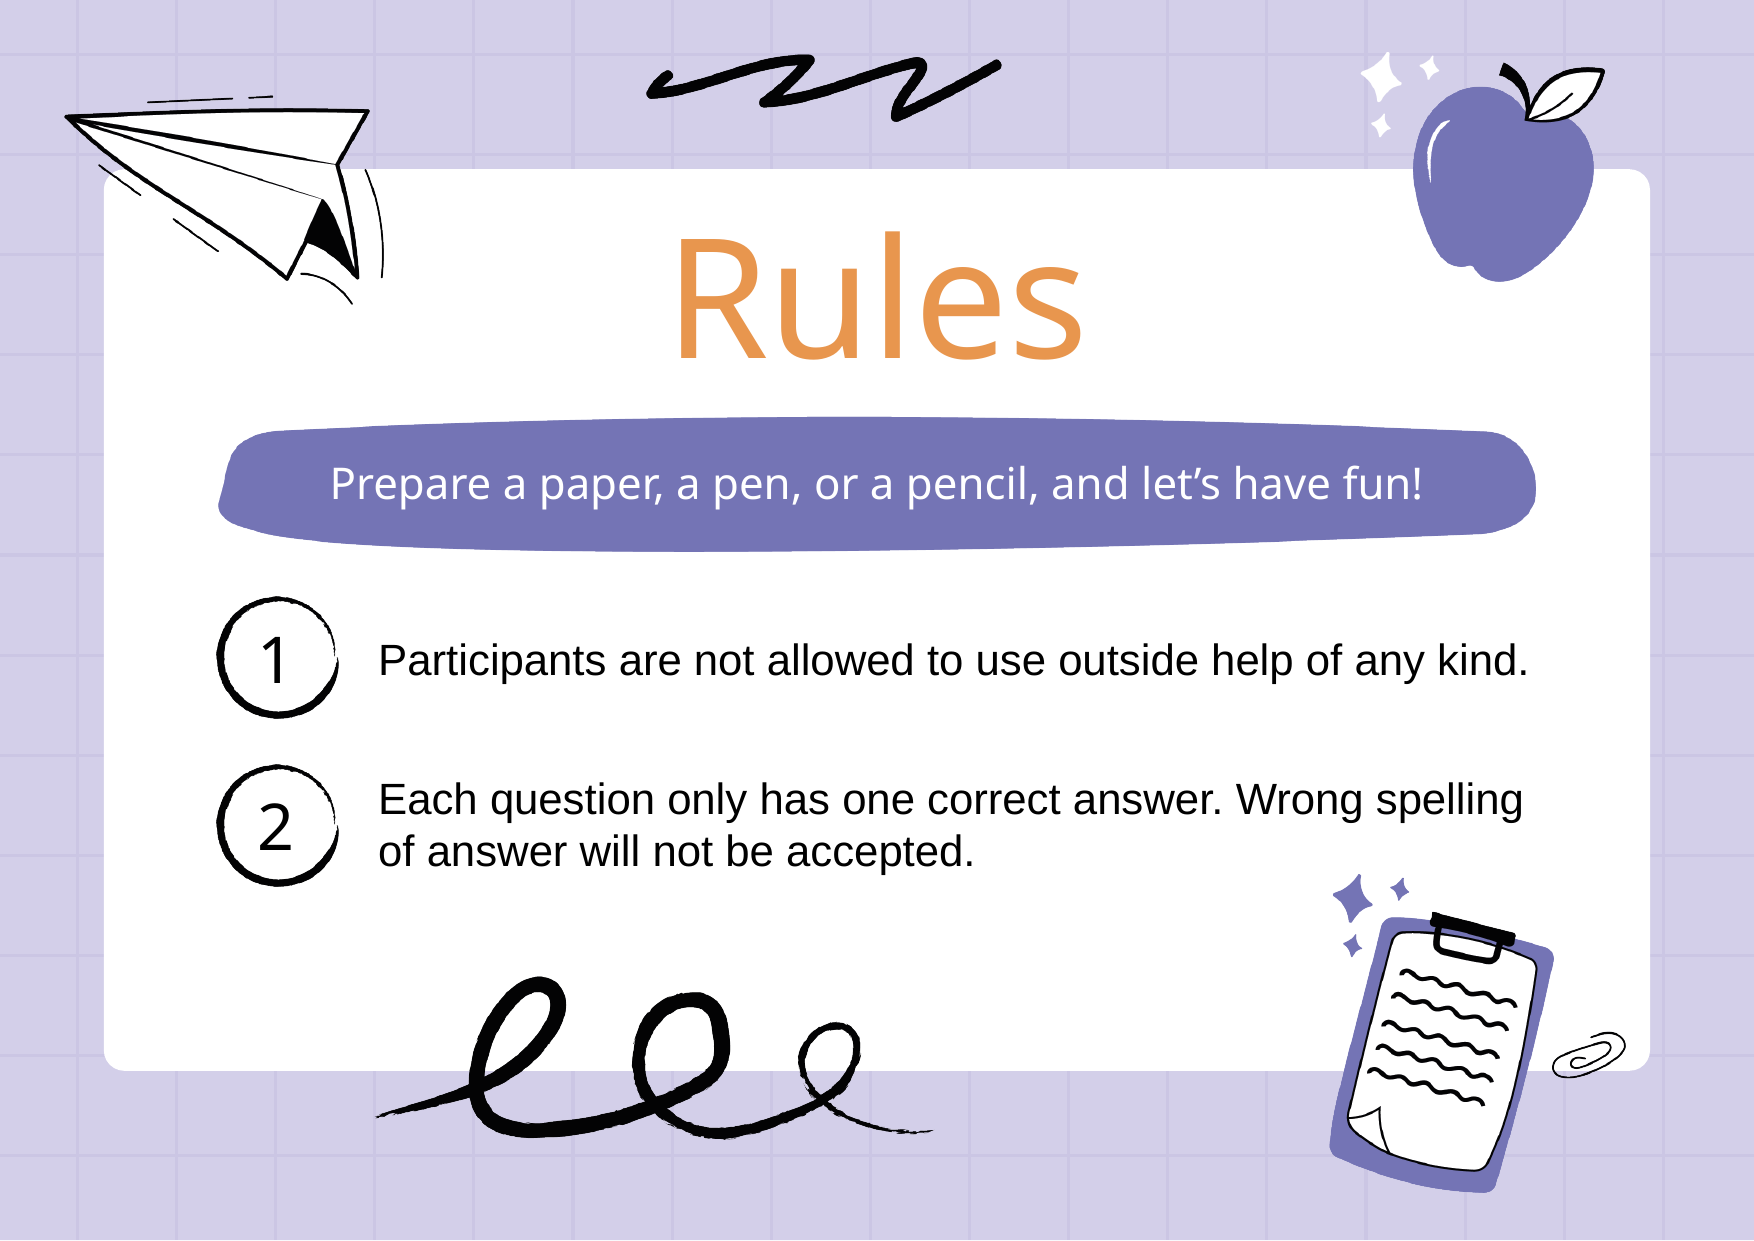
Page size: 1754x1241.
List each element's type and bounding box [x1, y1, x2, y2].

text_box [64, 52, 1627, 1193]
text_box [0, 0, 1754, 1241]
